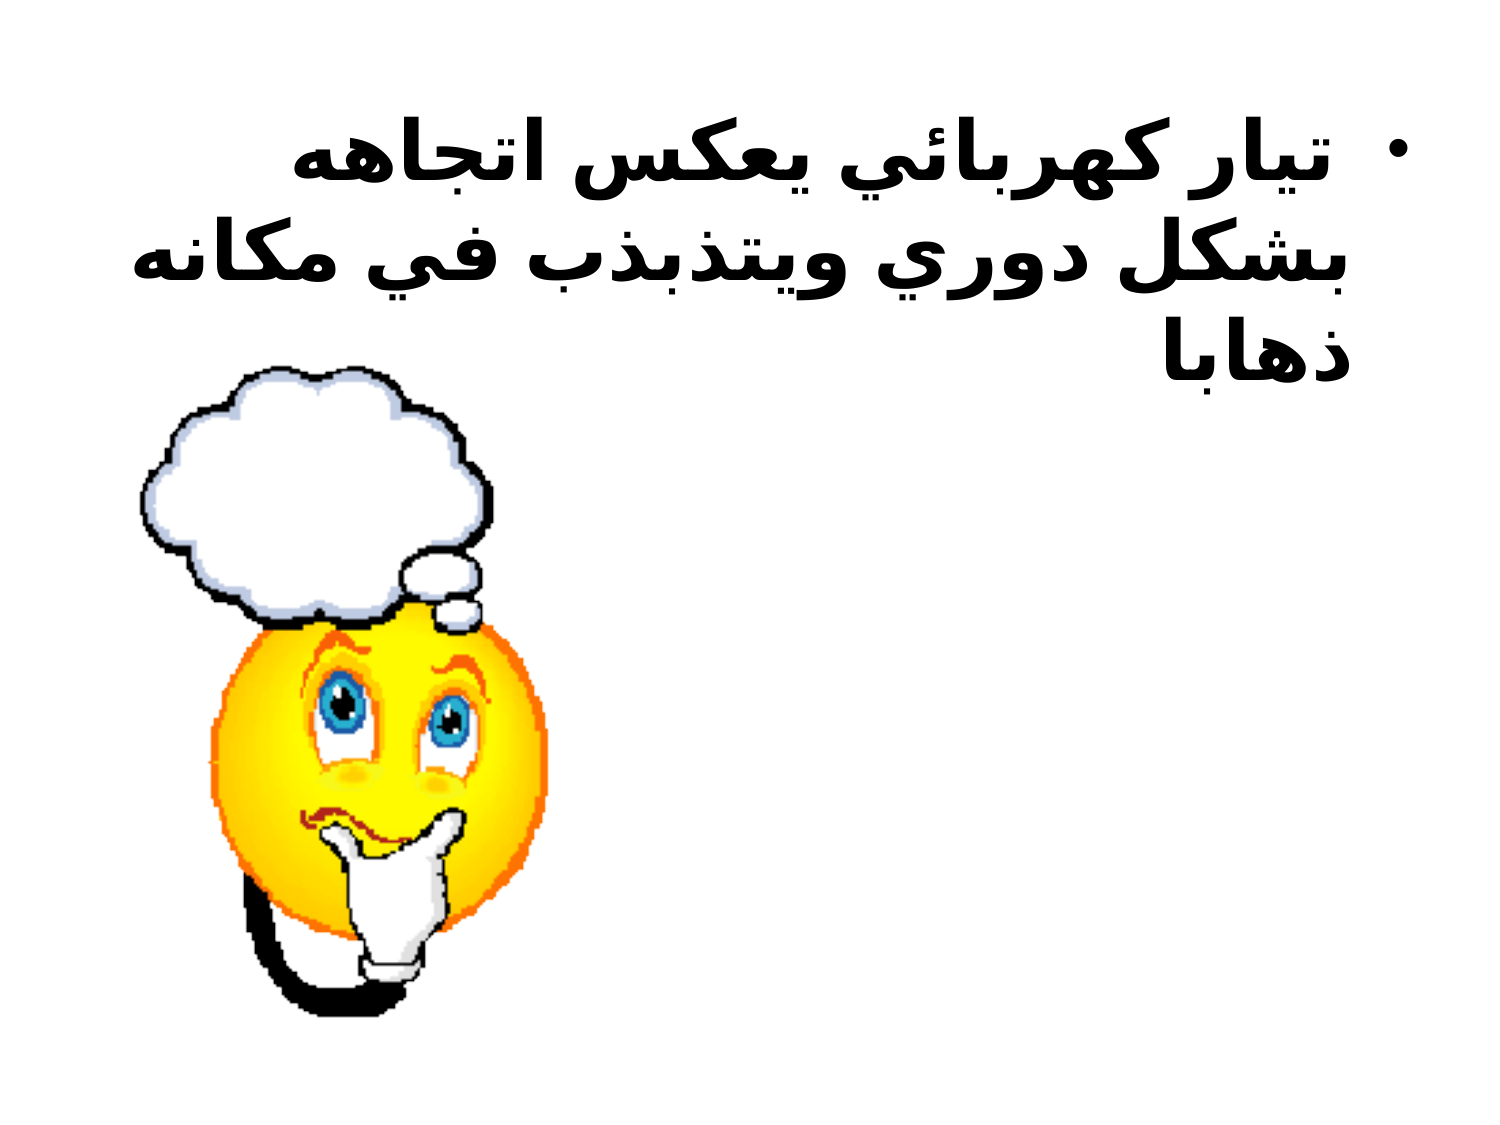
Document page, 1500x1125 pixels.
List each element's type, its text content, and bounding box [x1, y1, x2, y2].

picture [135, 361, 553, 1021]
list تيار كهربائي يعكس اتجاهه بشكل دوري ويتذبذب في مكانه ذهابا [75, 90, 1425, 1005]
